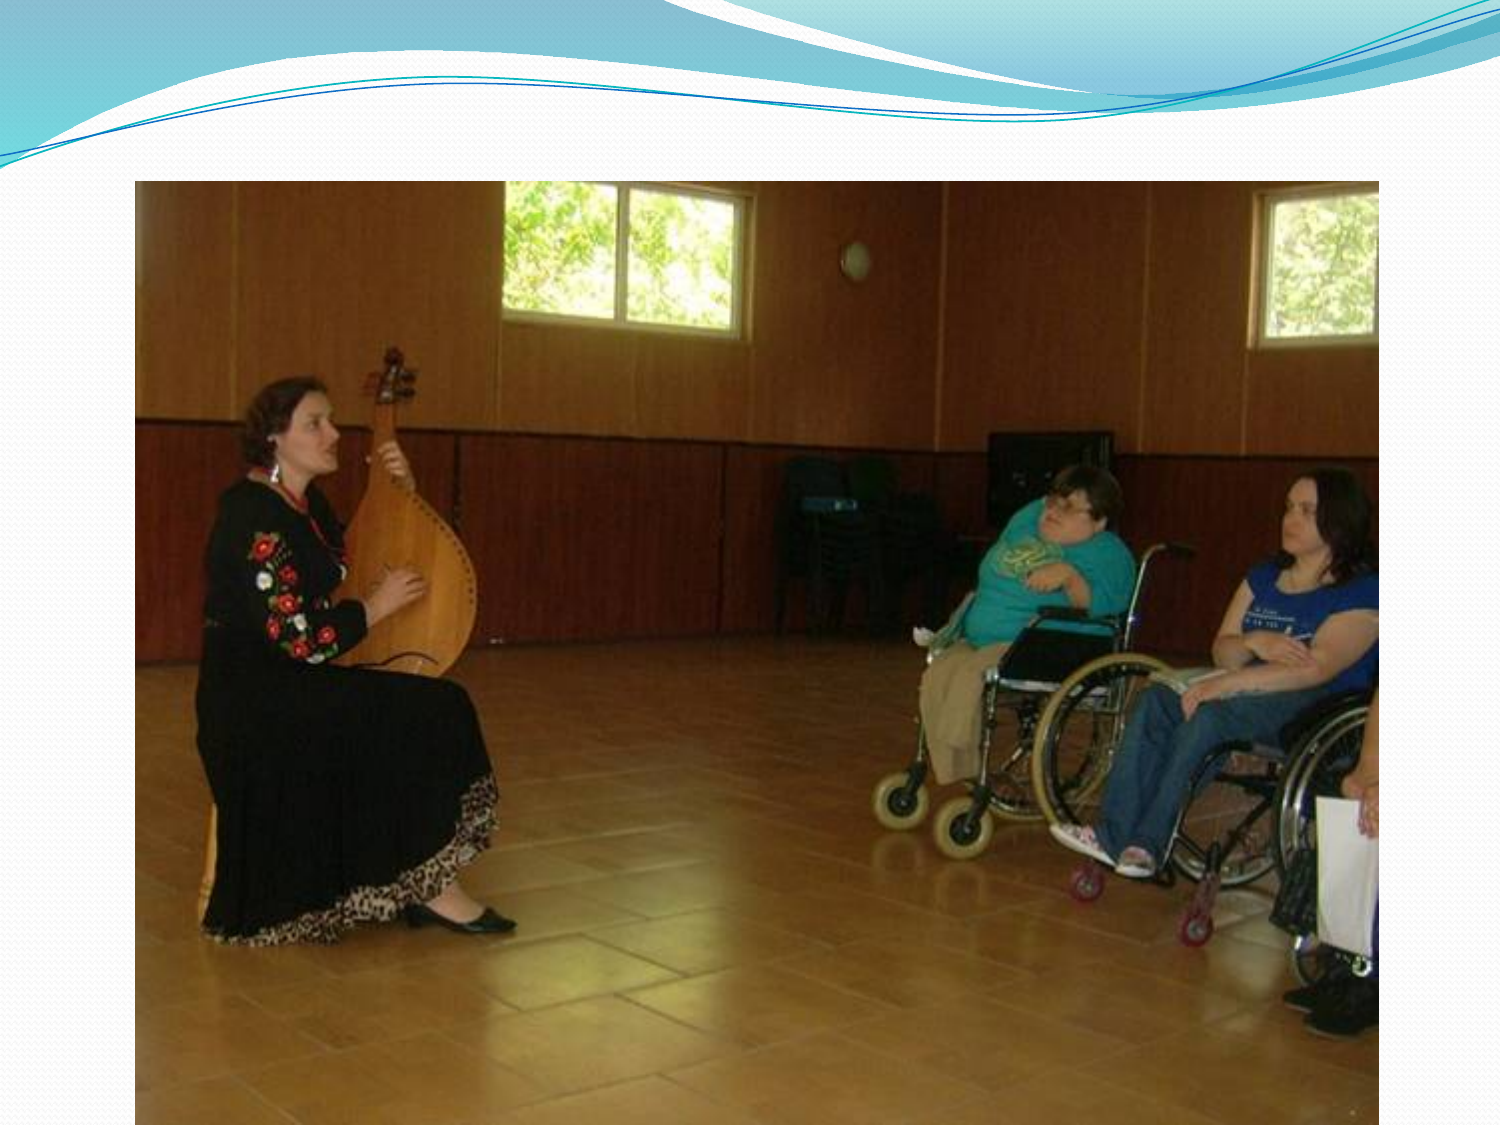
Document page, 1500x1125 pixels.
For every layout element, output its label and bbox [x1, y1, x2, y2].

picture [135, 181, 1379, 1125]
